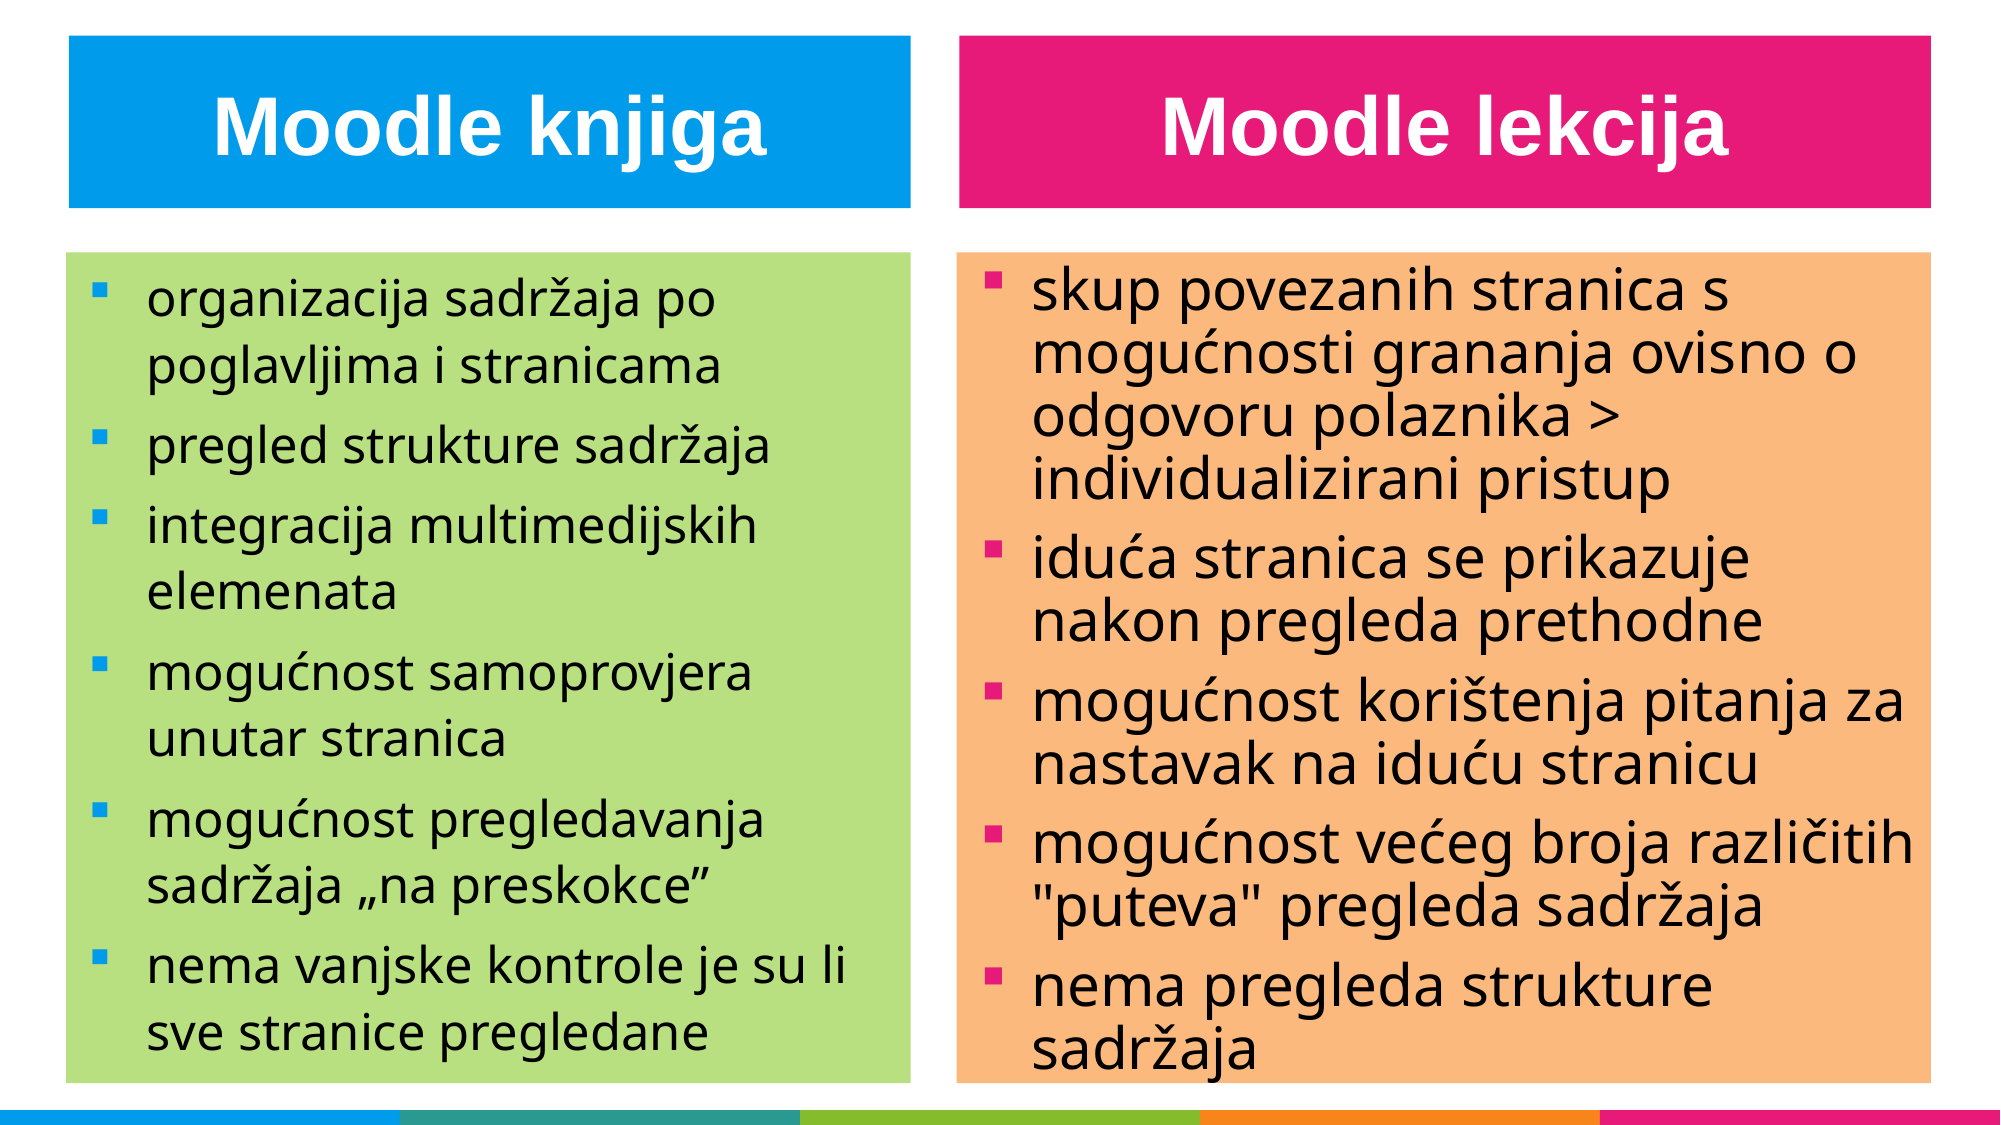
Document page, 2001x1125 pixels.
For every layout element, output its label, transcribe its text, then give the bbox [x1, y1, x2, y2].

list organizacija sadržaja po poglavljima i stranicama pregled strukture sadržaja integracija multimedijskih elemenata mogućnost samoprovjera unutar stranica mogućnost pregledavanja sadržaja „na preskokce” nema vanjske kontrole je su li sve stranice pregledane [66, 252, 911, 1084]
list skup povezanih stranica s mogućnosti grananja ovisno o odgovoru polaznika > individualizirani pristup iduća stranica se prikazuje nakon pregleda prethodne mogućnost korištenja pitanja za nastavak na iduću stranicu mogućnost većeg broja različitih "puteva" pregleda sadržaja nema pregleda strukture sadržaja [956, 252, 1931, 1084]
text_box Moodle lekcija [957, 34, 1933, 210]
text_box Moodle knjiga [67, 34, 913, 210]
